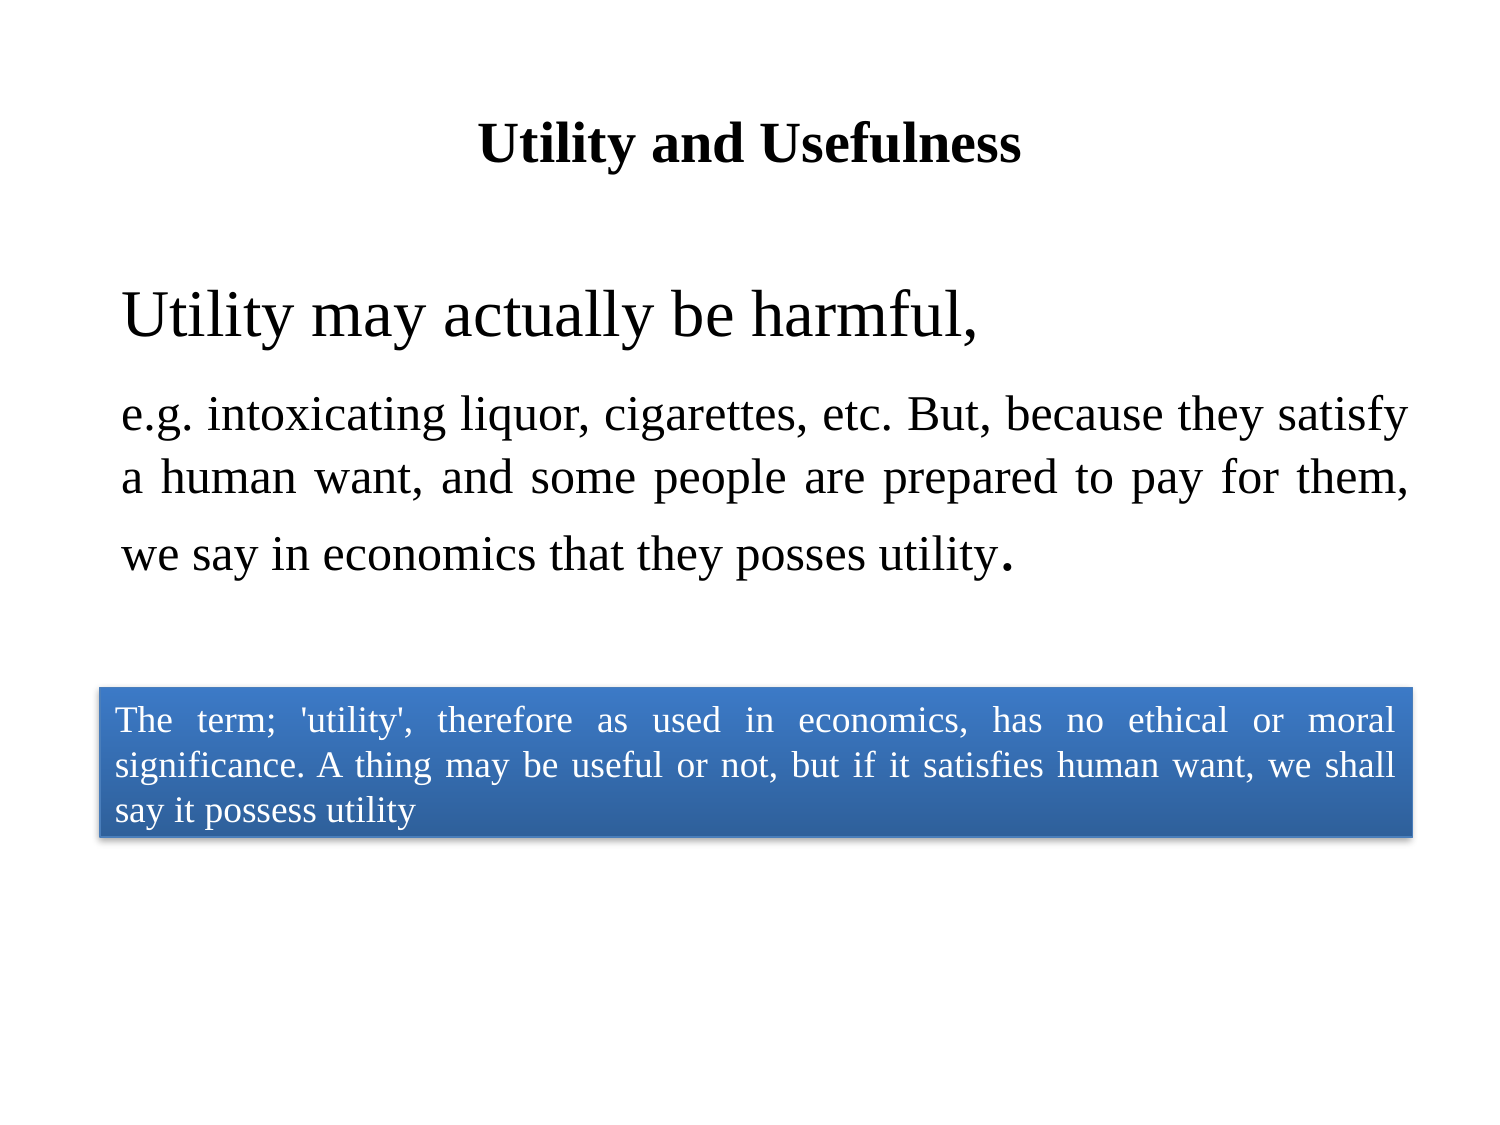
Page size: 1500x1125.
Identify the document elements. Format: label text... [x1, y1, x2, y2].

list Utility may actually be harmful, e.g. intoxicating liquor, cigarettes, etc. But, because they satisfy a human want, and some people are prepared to pay for them, we say in economics that they posses utility. [50, 262, 1425, 713]
text_box The term; 'utility', therefore as used in economics, has no ethical or moral significance. A thing may be useful or not, but if it satisfies human want, we shall say it possess utility [99, 687, 1413, 838]
title Utility and Usefulness [75, 45, 1425, 233]
